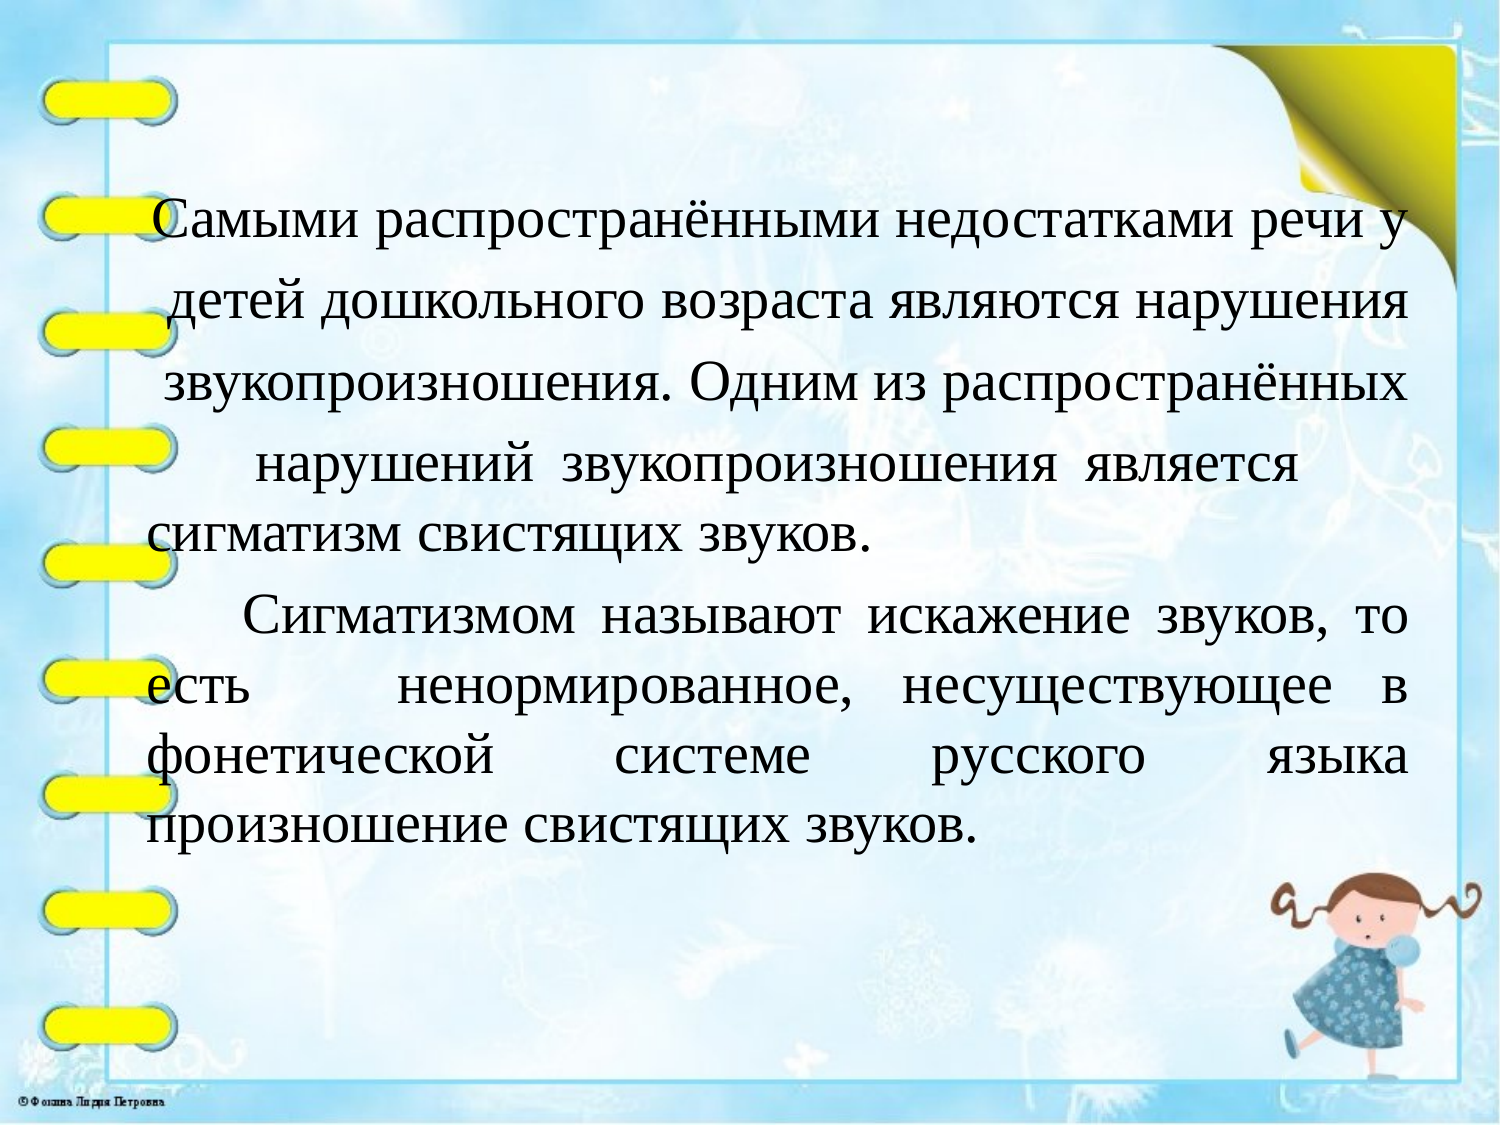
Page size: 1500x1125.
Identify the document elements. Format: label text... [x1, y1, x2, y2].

picture [0, 0, 1500, 1125]
list Самыми распространёнными недостатками речи у детей дошкольного возраста являются нарушения звукопроизношения. Одним из распространённых нарушений звукопроизношения является сигматизм свистящих звуков. Сигматизмом называют искажение звуков, то есть ненормированное, несуществующее в фонетической системе русского языка произношение свистящих звуков. [75, 90, 1425, 1005]
